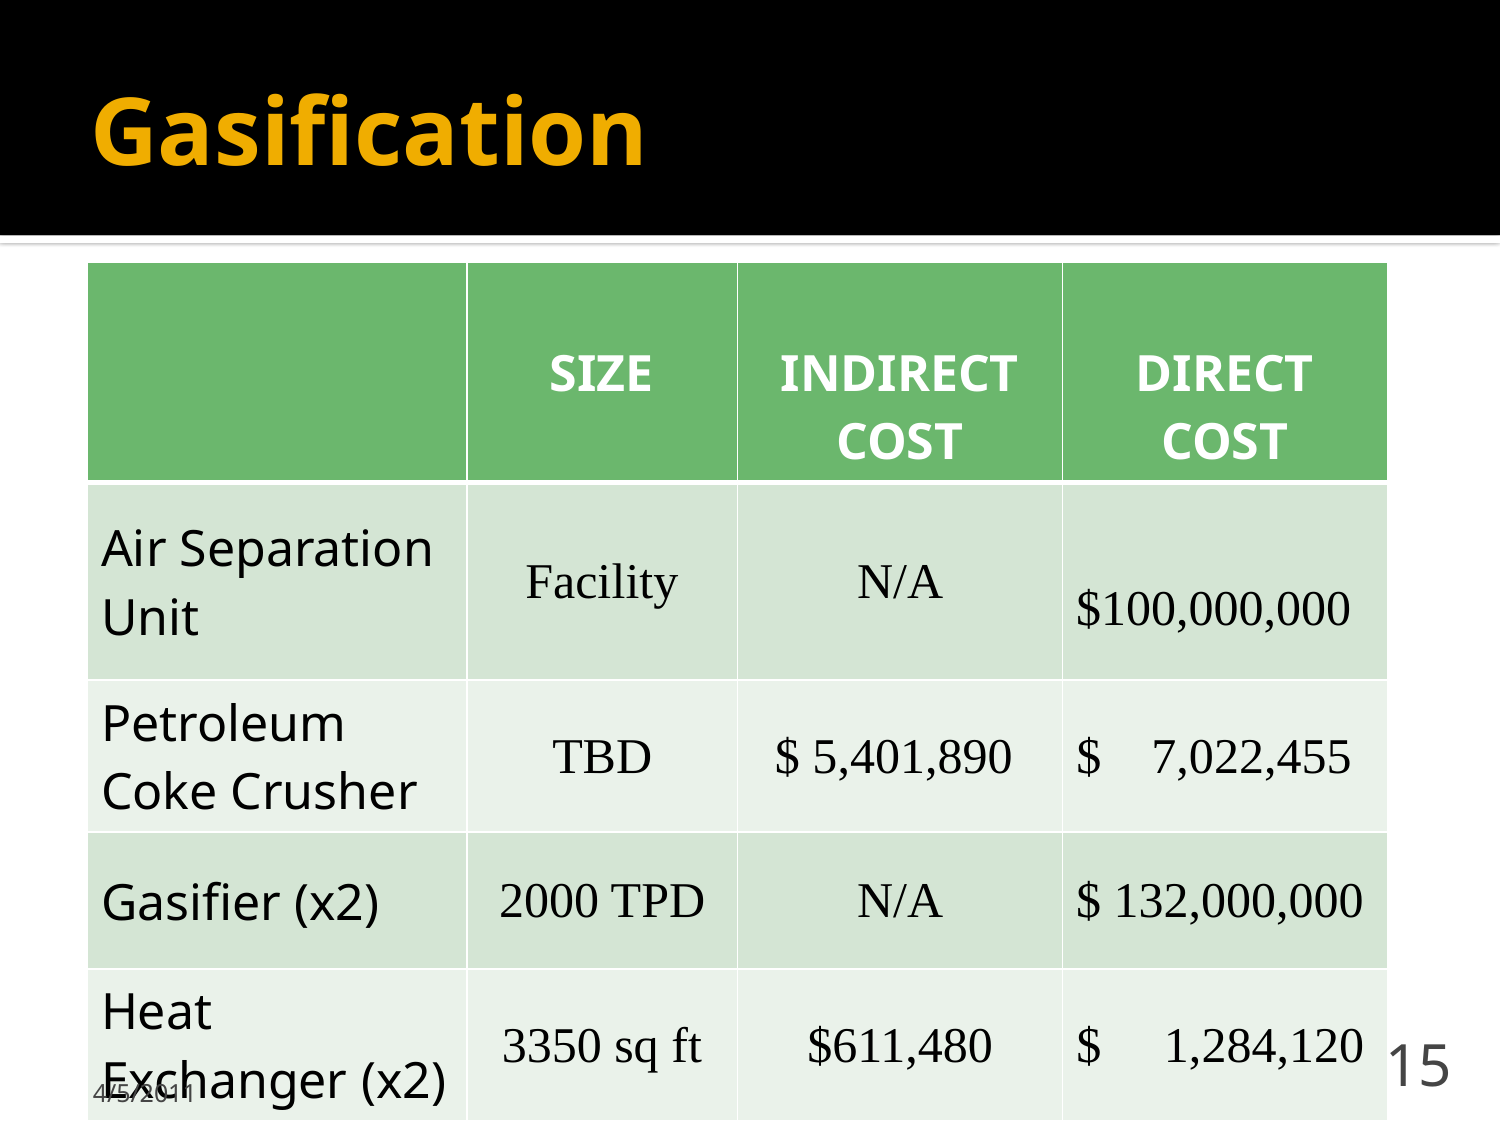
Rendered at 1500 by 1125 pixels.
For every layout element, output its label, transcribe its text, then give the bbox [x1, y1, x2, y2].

table_header [88, 263, 466, 480]
slide_number 15 [1345, 1062, 1467, 1108]
table_cell $ 7,022,455 [1063, 681, 1387, 831]
table_cell N/A [738, 485, 1062, 679]
table_cell Facility [468, 485, 737, 679]
table_cell Heat Exchanger (x2) [88, 970, 466, 1120]
table_cell $ 132,000,000 [1063, 833, 1387, 968]
table_cell $611,480 [738, 970, 1062, 1120]
table_header DIRECT COST [1063, 263, 1387, 480]
table_cell 2000 TPD [468, 833, 737, 968]
table_cell Gasifier (x2) [88, 833, 466, 968]
table_cell TBD [468, 681, 737, 831]
table_cell $100,000,000 [1063, 485, 1387, 679]
table_cell Petroleum Coke Crusher [88, 681, 466, 831]
table_header SIZE [468, 263, 737, 480]
table_header INDIRECT COST [738, 263, 1062, 480]
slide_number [75, 1062, 425, 1108]
title Gasification [75, 25, 1425, 231]
table_cell $ 5,401,890 [738, 681, 1062, 831]
table_cell $ 1,284,120 [1063, 970, 1387, 1120]
table_cell Air Separation Unit [88, 485, 466, 679]
table_cell N/A [738, 833, 1062, 968]
table_cell 3350 sq ft [468, 970, 737, 1120]
